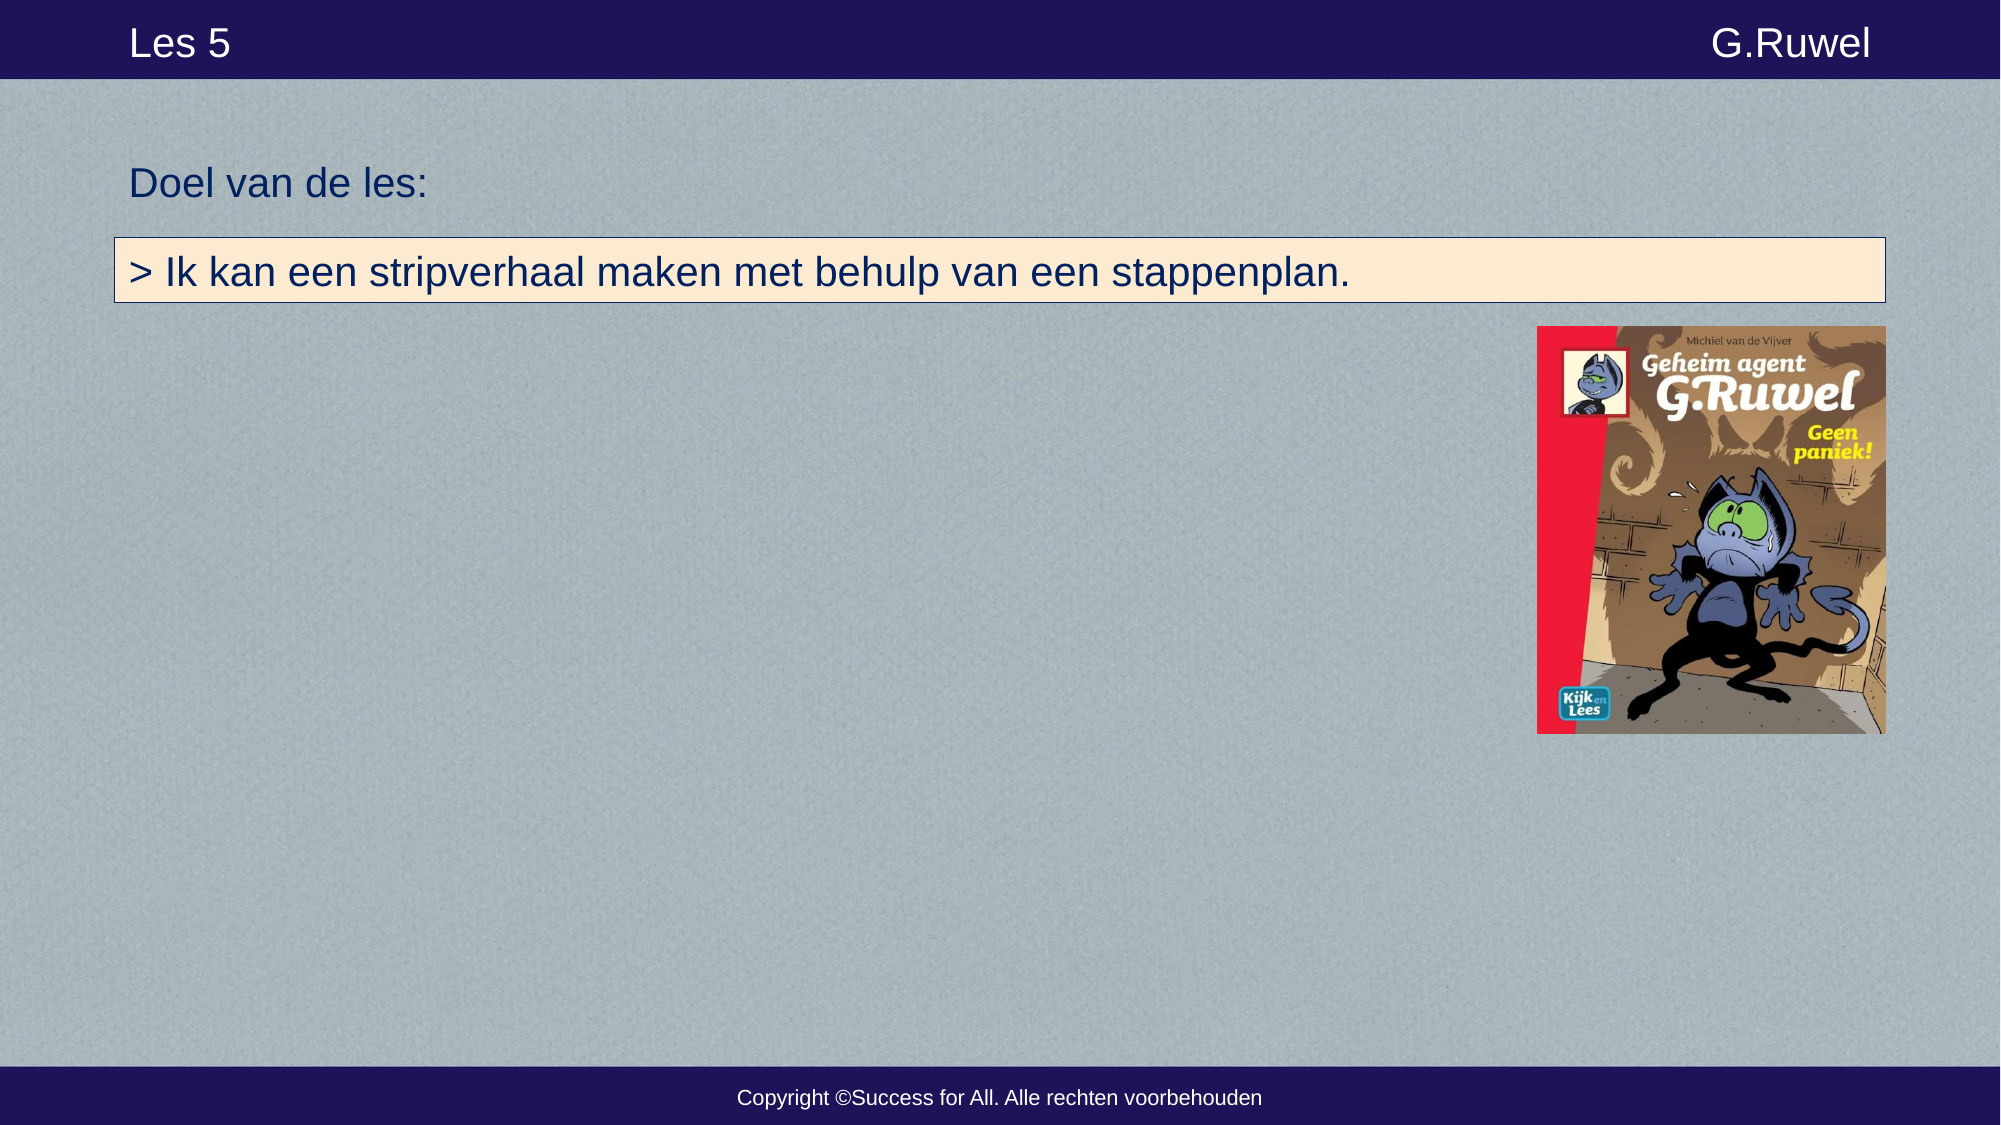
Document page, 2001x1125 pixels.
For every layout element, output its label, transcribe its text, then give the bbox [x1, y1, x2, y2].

text_box Copyright ©Success for All. Alle rechten voorbehouden [0, 1076, 2000, 1125]
text_box G.Ruwel [999, 8, 1886, 73]
picture [0, 0, 2001, 1125]
text_box > Ik kan een stripverhaal maken met behulp van een stappenplan. [114, 237, 1886, 303]
text_box Les 5 [114, 8, 354, 73]
text_box Doel van de les: [113, 148, 1635, 214]
